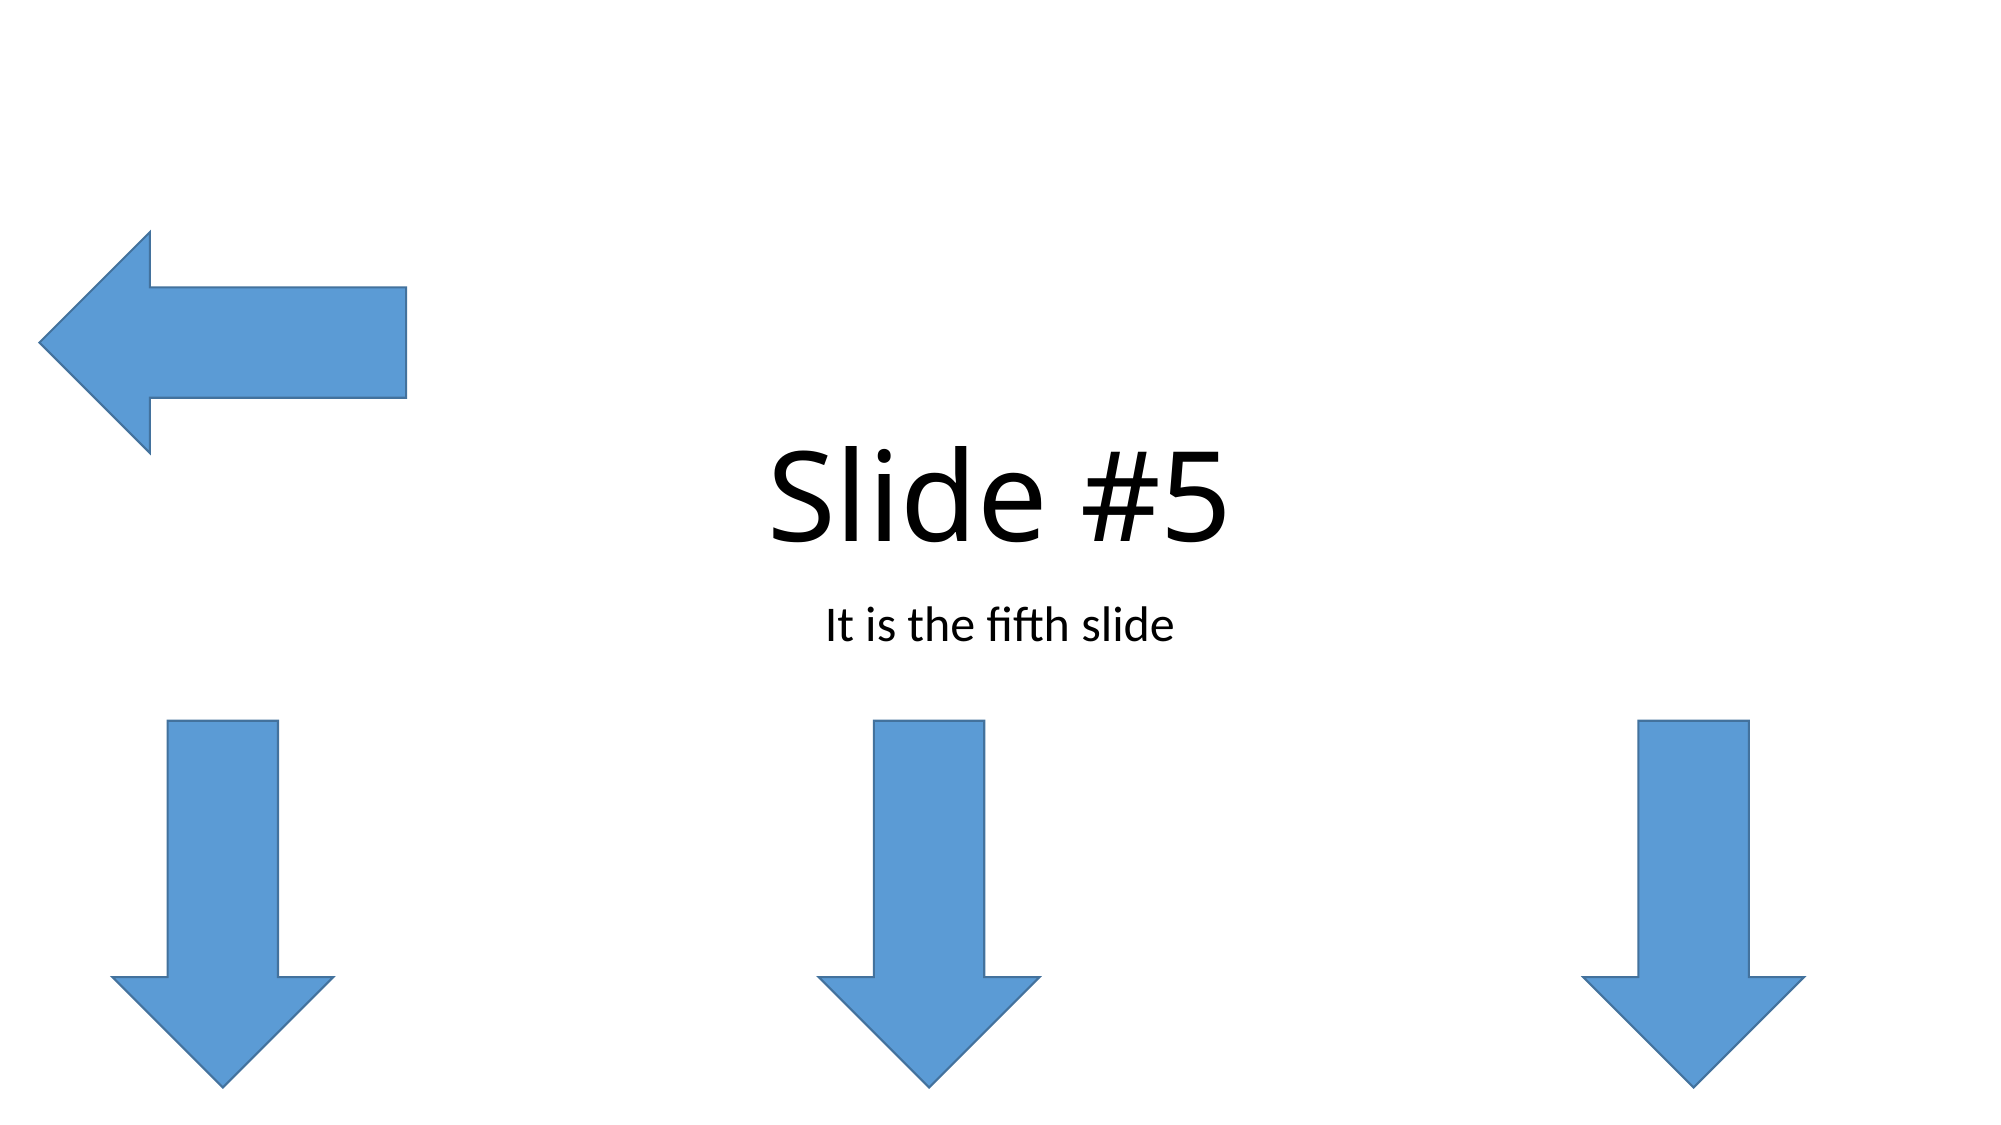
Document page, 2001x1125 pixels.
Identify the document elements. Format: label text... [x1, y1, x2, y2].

subtitle It is the fifth slide [249, 590, 1750, 863]
text_box [109, 719, 336, 1089]
text_box [816, 719, 1042, 1089]
title Slide #5 [249, 184, 1750, 576]
text_box [37, 229, 408, 456]
text_box [1580, 719, 1807, 1089]
